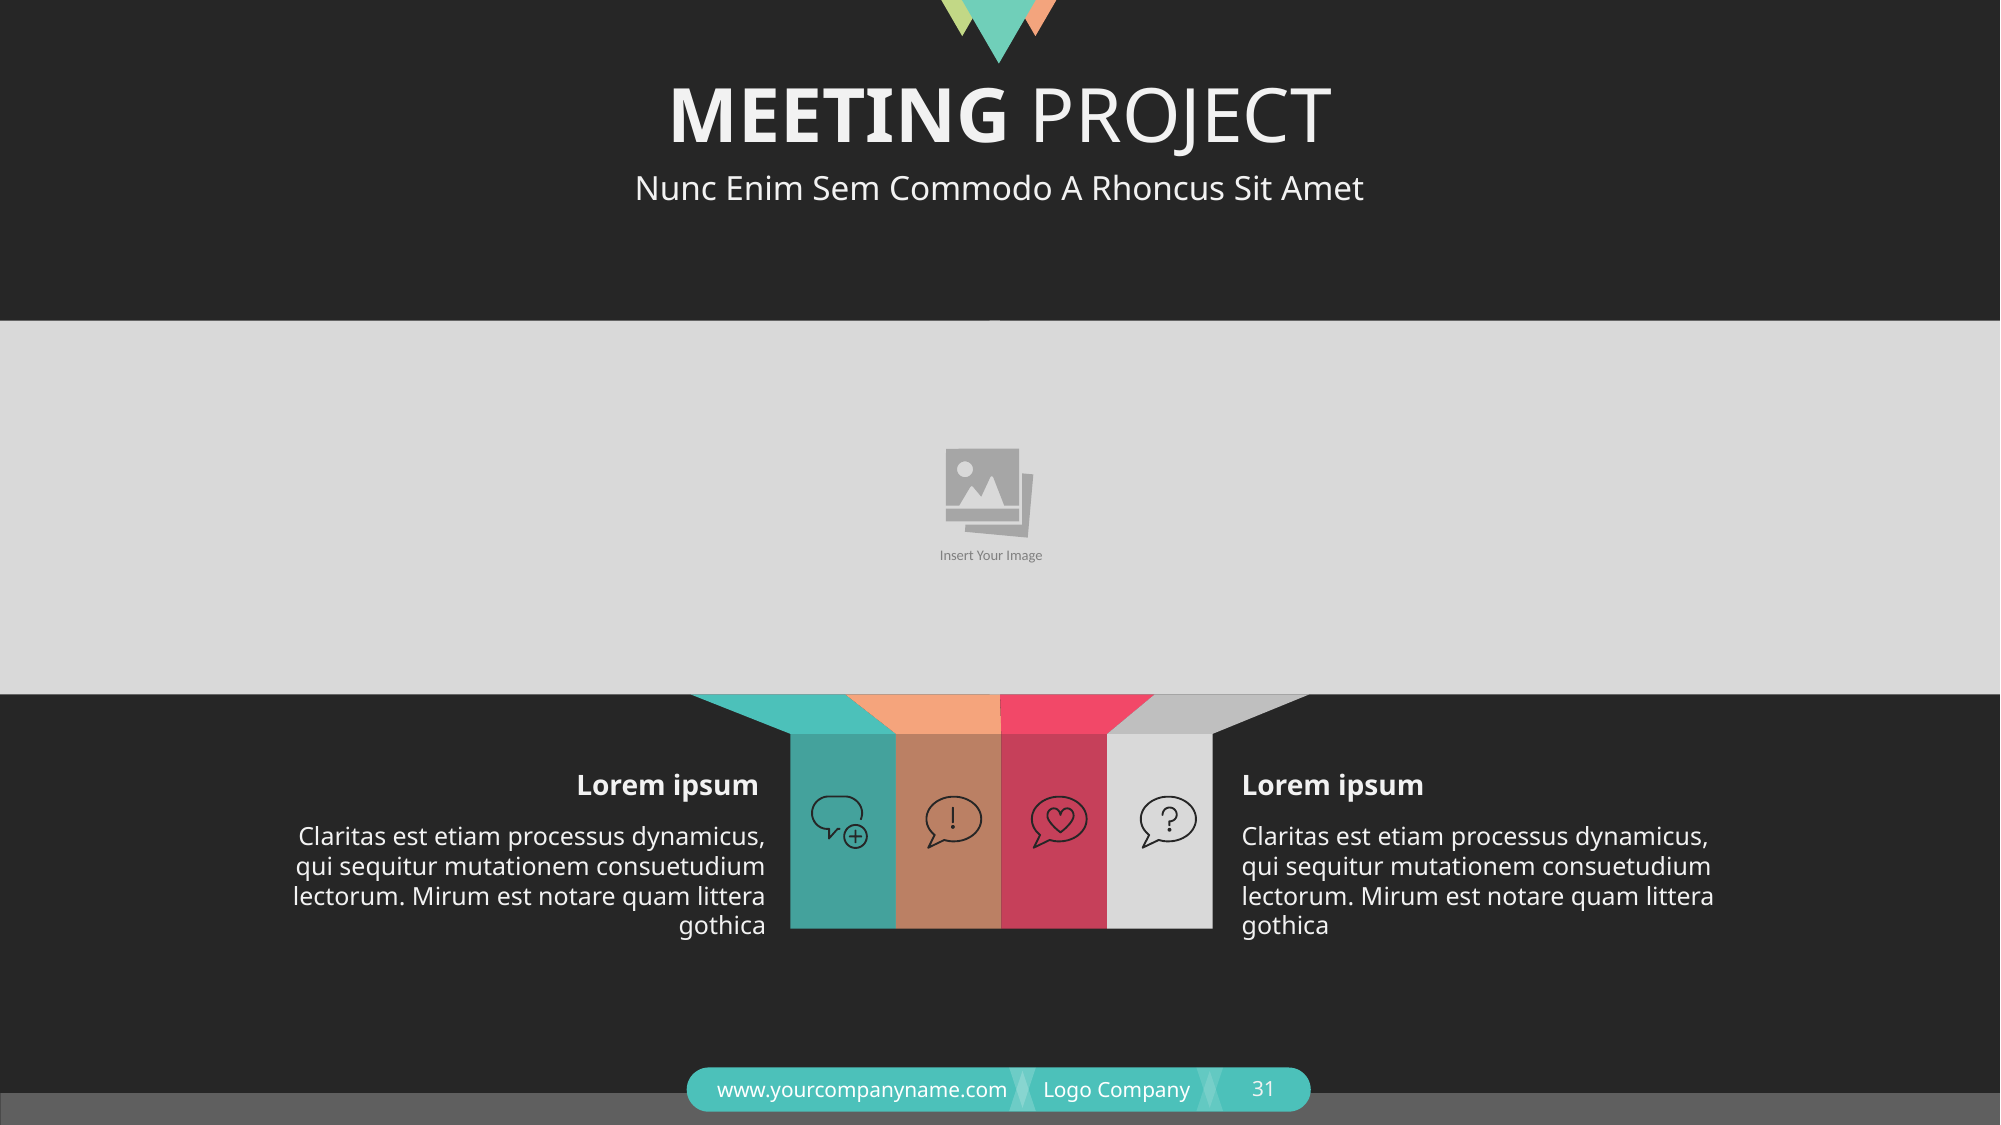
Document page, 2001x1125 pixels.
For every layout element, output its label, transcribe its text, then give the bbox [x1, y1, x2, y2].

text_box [907, 448, 1072, 572]
text_box Lorem ipsum [1226, 759, 1560, 808]
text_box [882, 502, 1118, 1121]
text_box Claritas est etiam processus dynamicus, qui sequitur mutationem consuetudium lectorum. Mirum est notare quam littera gothica [1226, 812, 1753, 948]
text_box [1030, 795, 1088, 849]
title MEETING PROJECT [265, 77, 1735, 160]
list Nunc Enim Sem Commodo A Rhoncus Sit Amet [265, 166, 1735, 213]
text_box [925, 795, 983, 849]
text_box Lorem ipsum [448, 759, 782, 808]
text_box [989, 320, 2000, 695]
slide_number 31 [1225, 1067, 1302, 1112]
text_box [1139, 795, 1197, 849]
text_box [0, 320, 989, 695]
text_box Claritas est etiam processus dynamicus, qui sequitur mutationem consuetudium lectorum. Mirum est notare quam littera gothica [255, 812, 782, 948]
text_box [811, 795, 868, 849]
